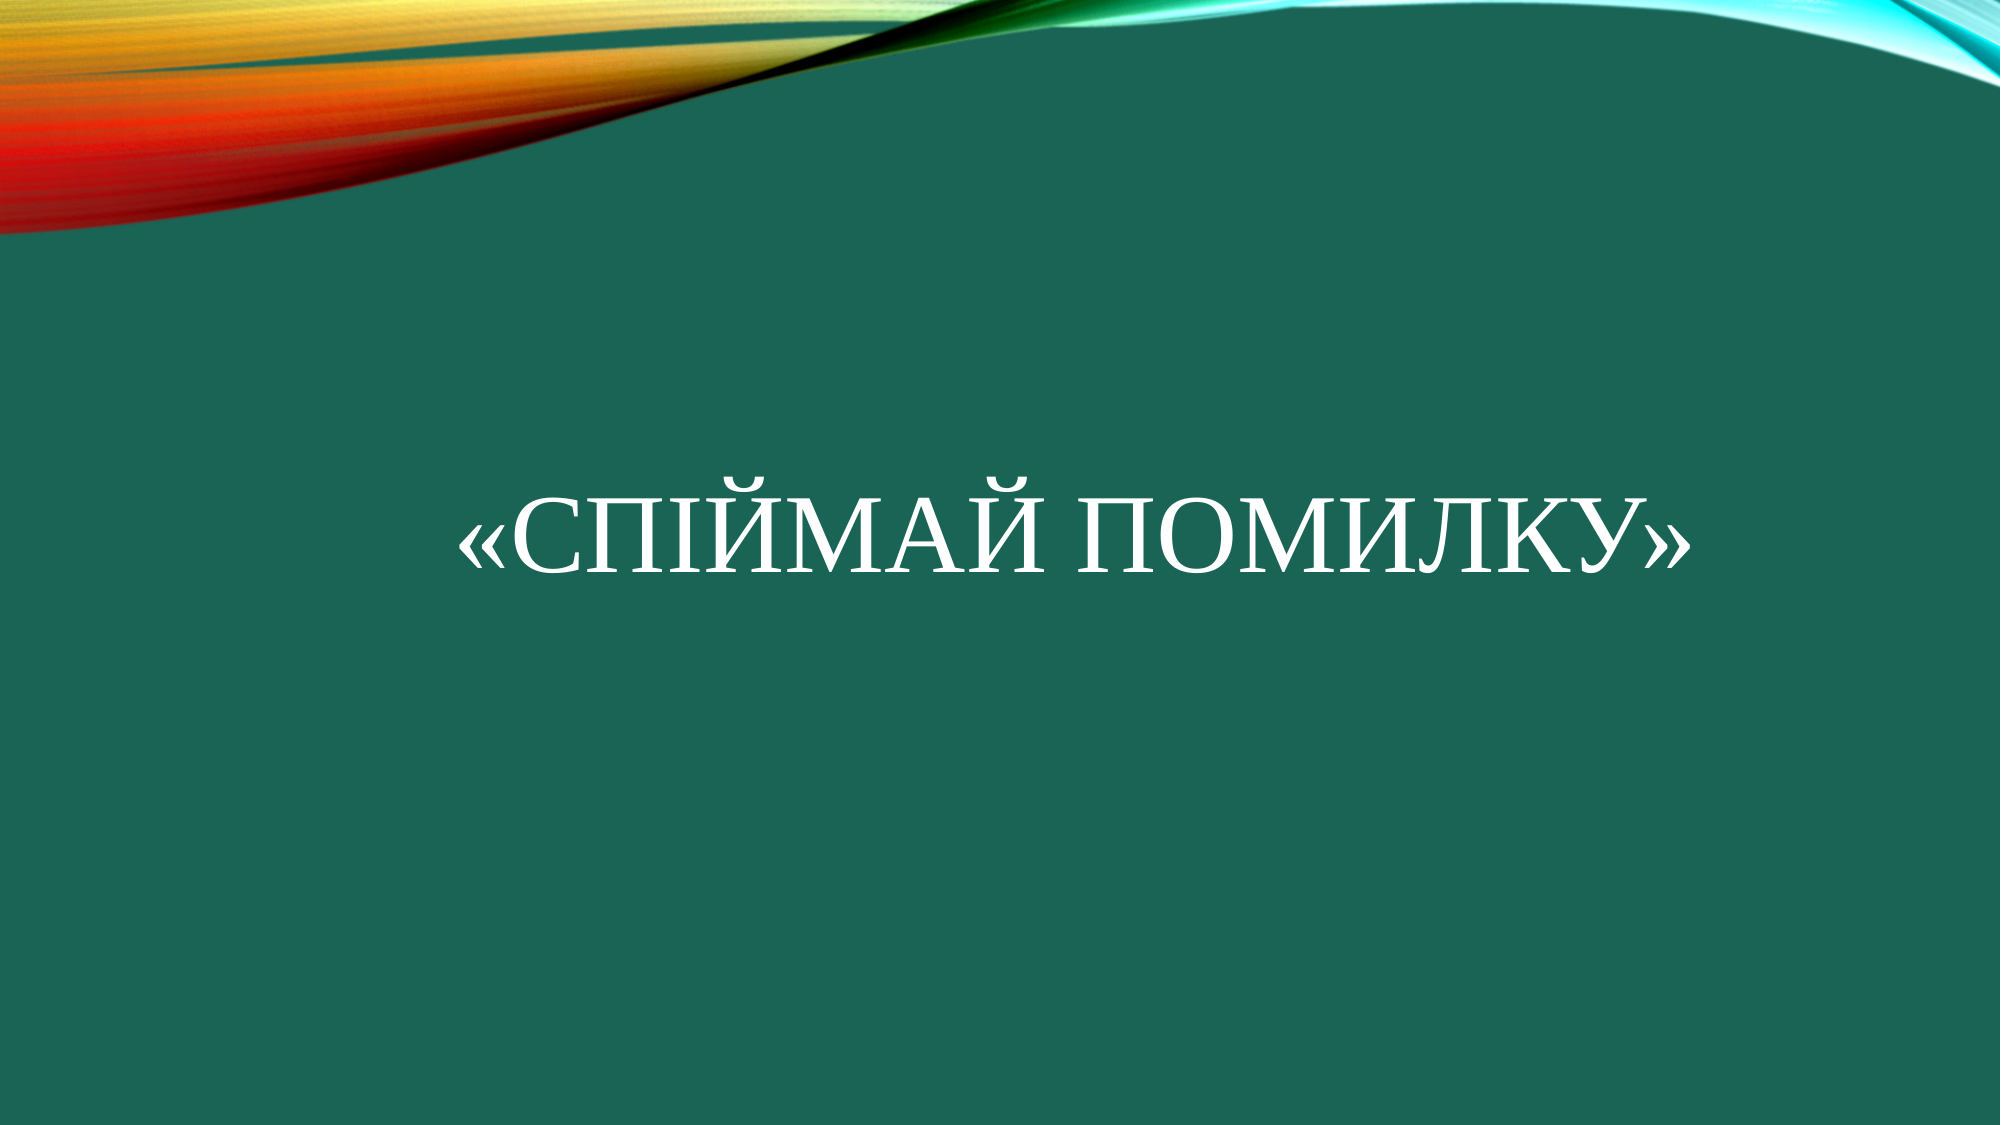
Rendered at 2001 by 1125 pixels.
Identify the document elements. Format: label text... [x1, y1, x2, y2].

title «Спіймай помилку» [263, 125, 1888, 948]
picture [0, 0, 2000, 237]
